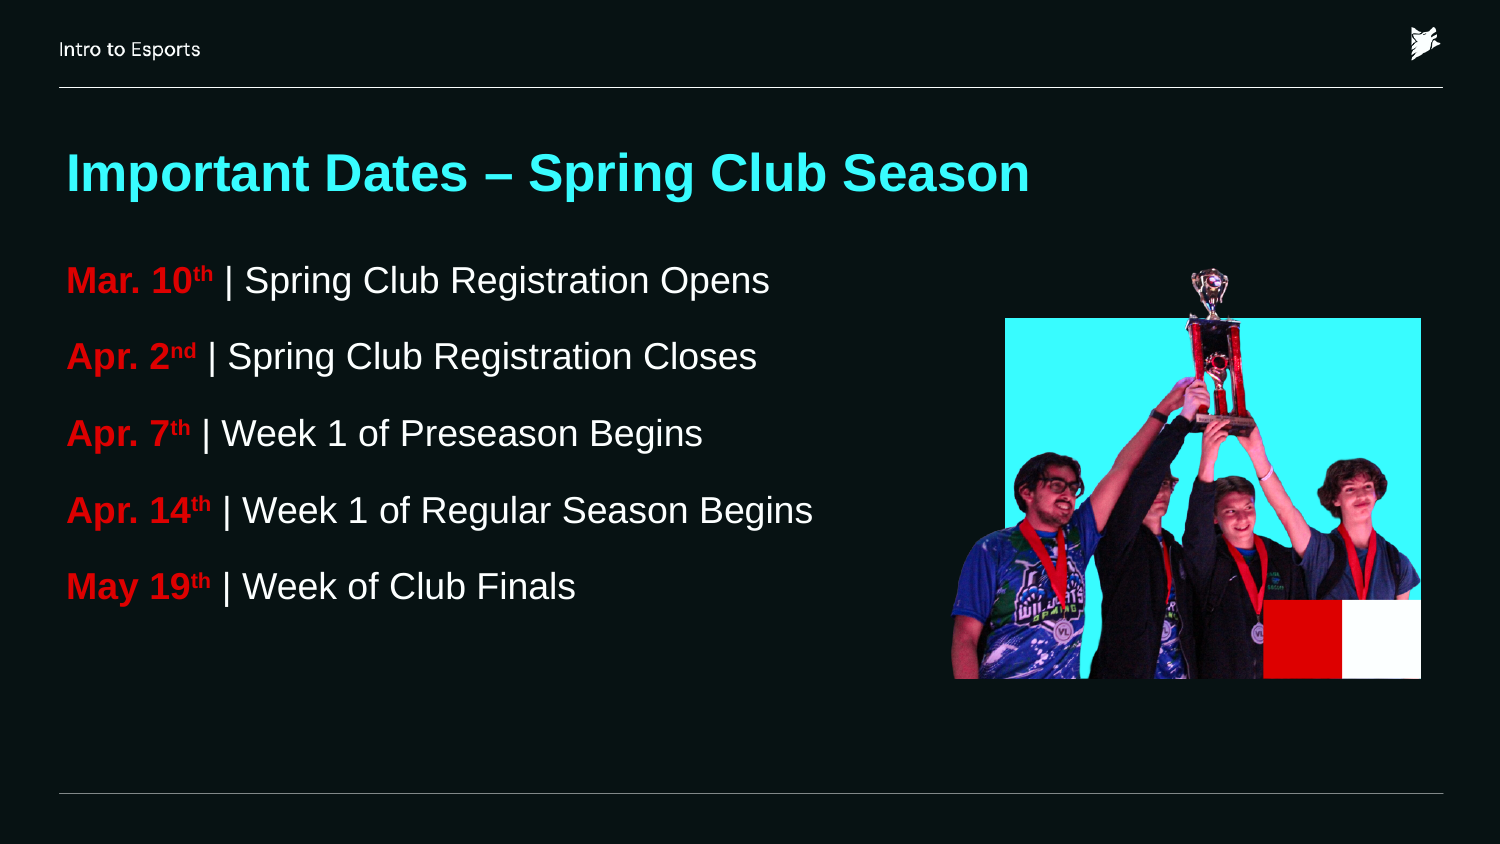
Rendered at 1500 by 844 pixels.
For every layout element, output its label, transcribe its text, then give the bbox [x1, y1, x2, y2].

title Important Dates – Spring Club Season [51, 123, 1449, 218]
picture [0, 0, 1500, 844]
list Mar. 10th | Spring Club Registration Opens Apr. 2nd | Spring Club Registration Closes Apr. 7th | Week 1 of Preseason Begins Apr. 14th | Week 1 of Regular Season Begins May 19th | Week of Club Finals [51, 233, 938, 795]
